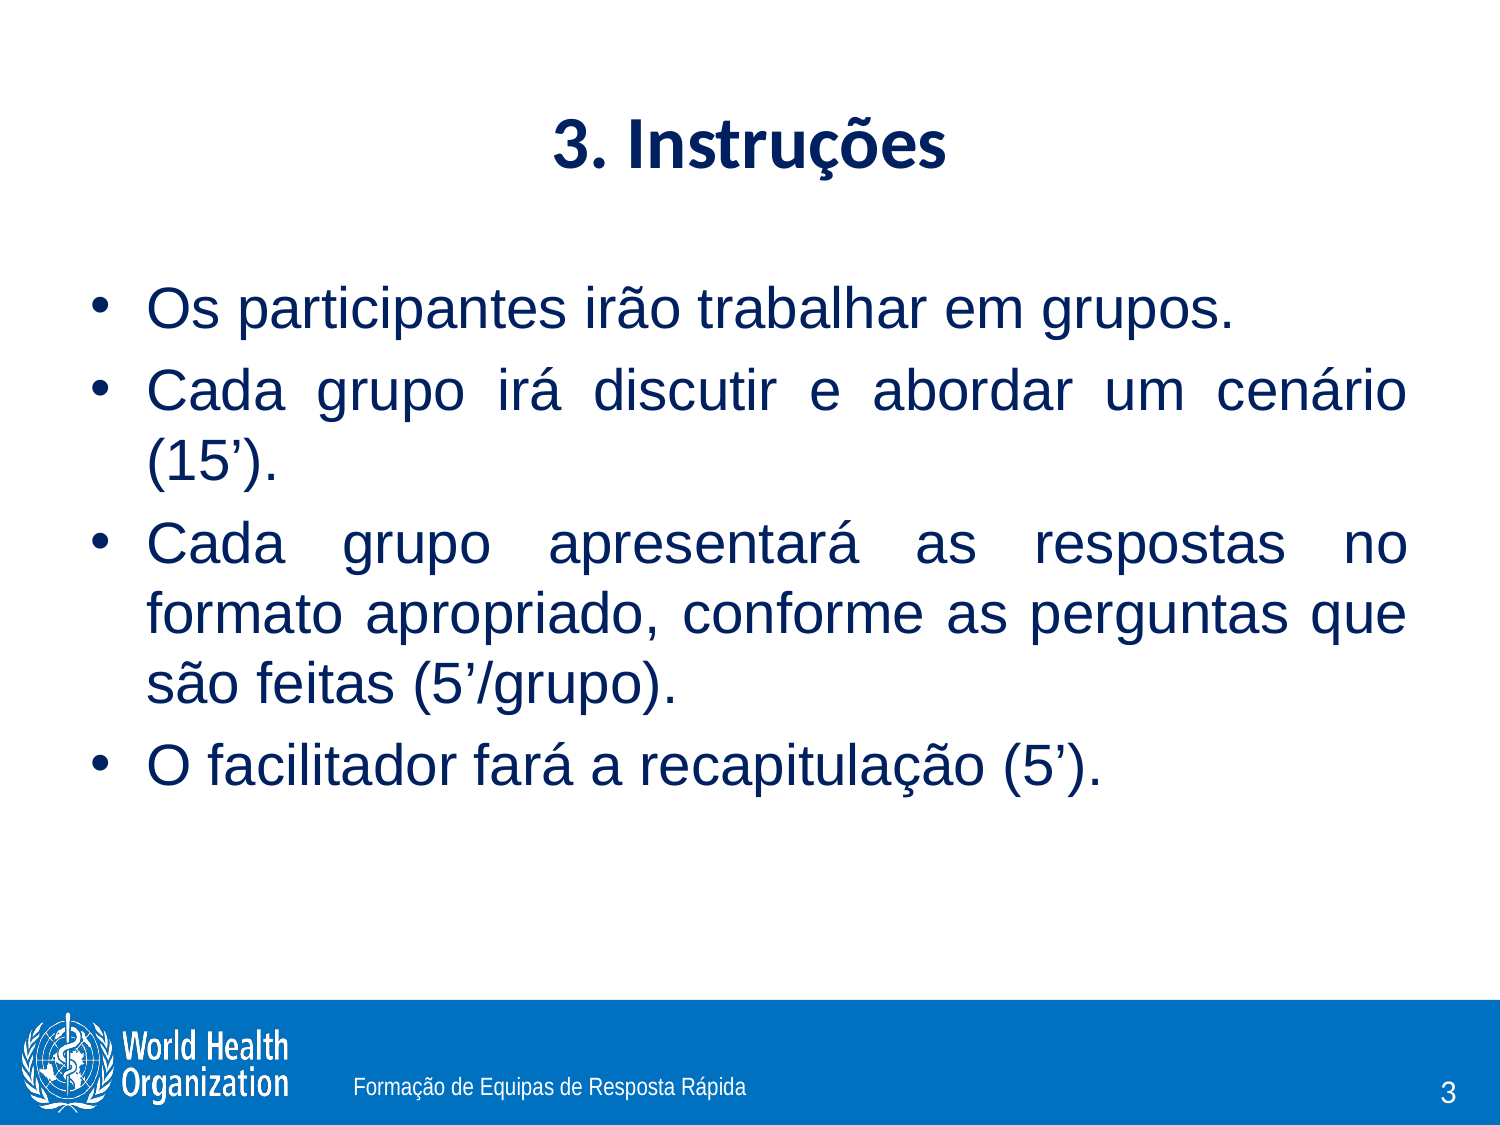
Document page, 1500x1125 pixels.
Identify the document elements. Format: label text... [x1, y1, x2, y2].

picture [21, 1012, 288, 1113]
title 3. Instruções [75, 45, 1425, 233]
list Os participantes irão trabalhar em grupos. Cada grupo irá discutir e abordar um cenário (15’). Cada grupo apresentará as respostas no formato apropriado, conforme as perguntas que são feitas (5’/grupo). O facilitador fará a recapitulação (5’). [75, 262, 1425, 1005]
